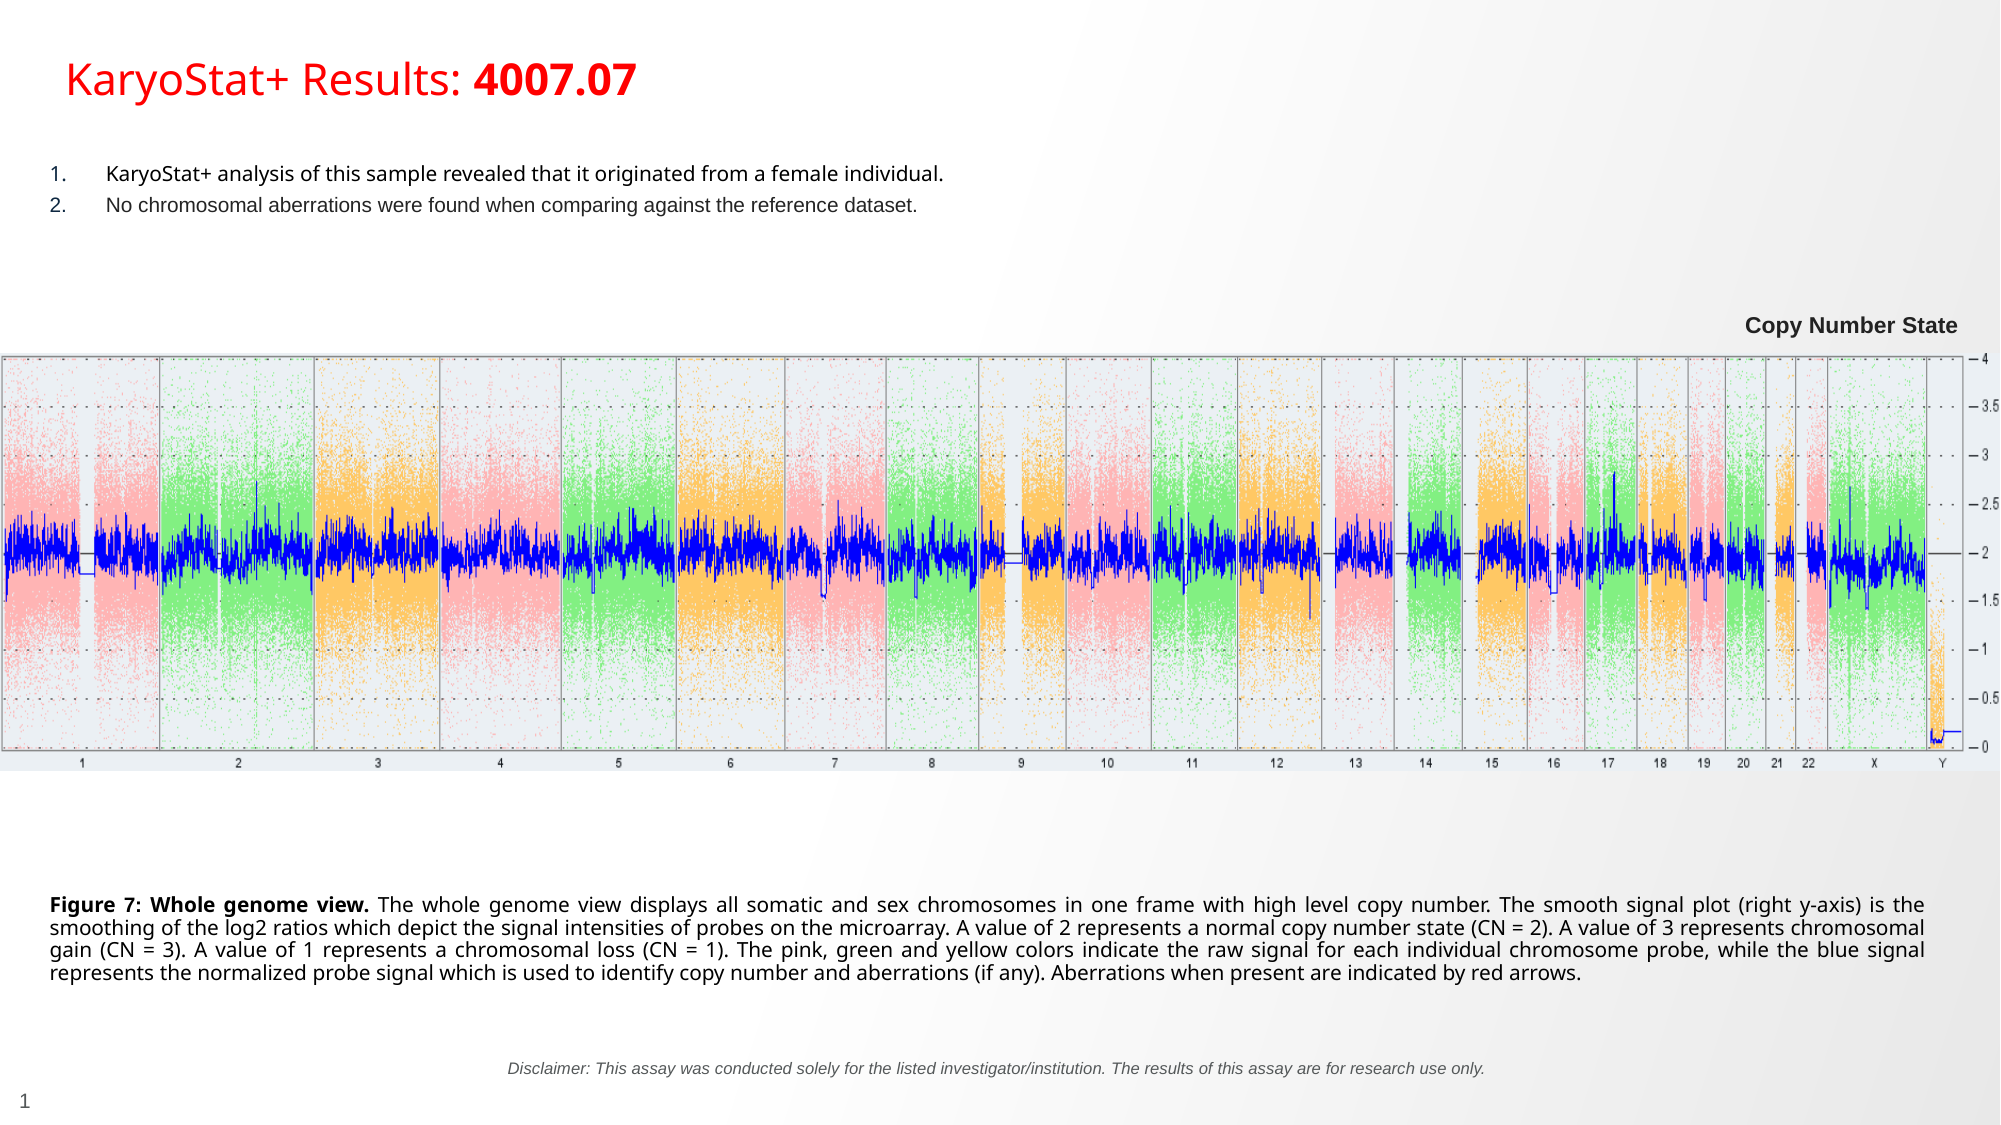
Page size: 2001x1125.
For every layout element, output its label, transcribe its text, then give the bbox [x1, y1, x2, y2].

picture [0, 353, 2000, 772]
text_box KaryoStat+ analysis of this sample revealed that it originated from a female individual. No chromosomal aberrations were found when comparing against the reference dataset. [49, 155, 1894, 218]
list Figure 7: Whole genome view. The whole genome view displays all somatic and sex chromosomes in one frame with high level copy number. The smooth signal plot (right y-axis) is the smoothing of the log2 ratios which depict the signal intensities of probes on the microarray. A value of 2 represents a normal copy number state (CN = 2). A value of 3 represents chromosomal gain (CN = 3). A value of 1 represents a chromosomal loss (CN = 1). The pink, green and yellow colors indicate the raw signal for each individual chromosome probe, while the blue signal represents the normalized probe signal which is used to identify copy number and aberrations (if any). Aberrations when present are indicated by red arrows. [49, 895, 1926, 1024]
slide_number 1 [0, 1074, 50, 1125]
text_box Copy Number State [1745, 305, 1989, 347]
title KaryoStat+ Results: 4007.07 [50, 50, 1650, 113]
text_box Disclaimer: This assay was conducted solely for the listed investigator/institution. The results of this assay are for research use only. [492, 1043, 1508, 1093]
